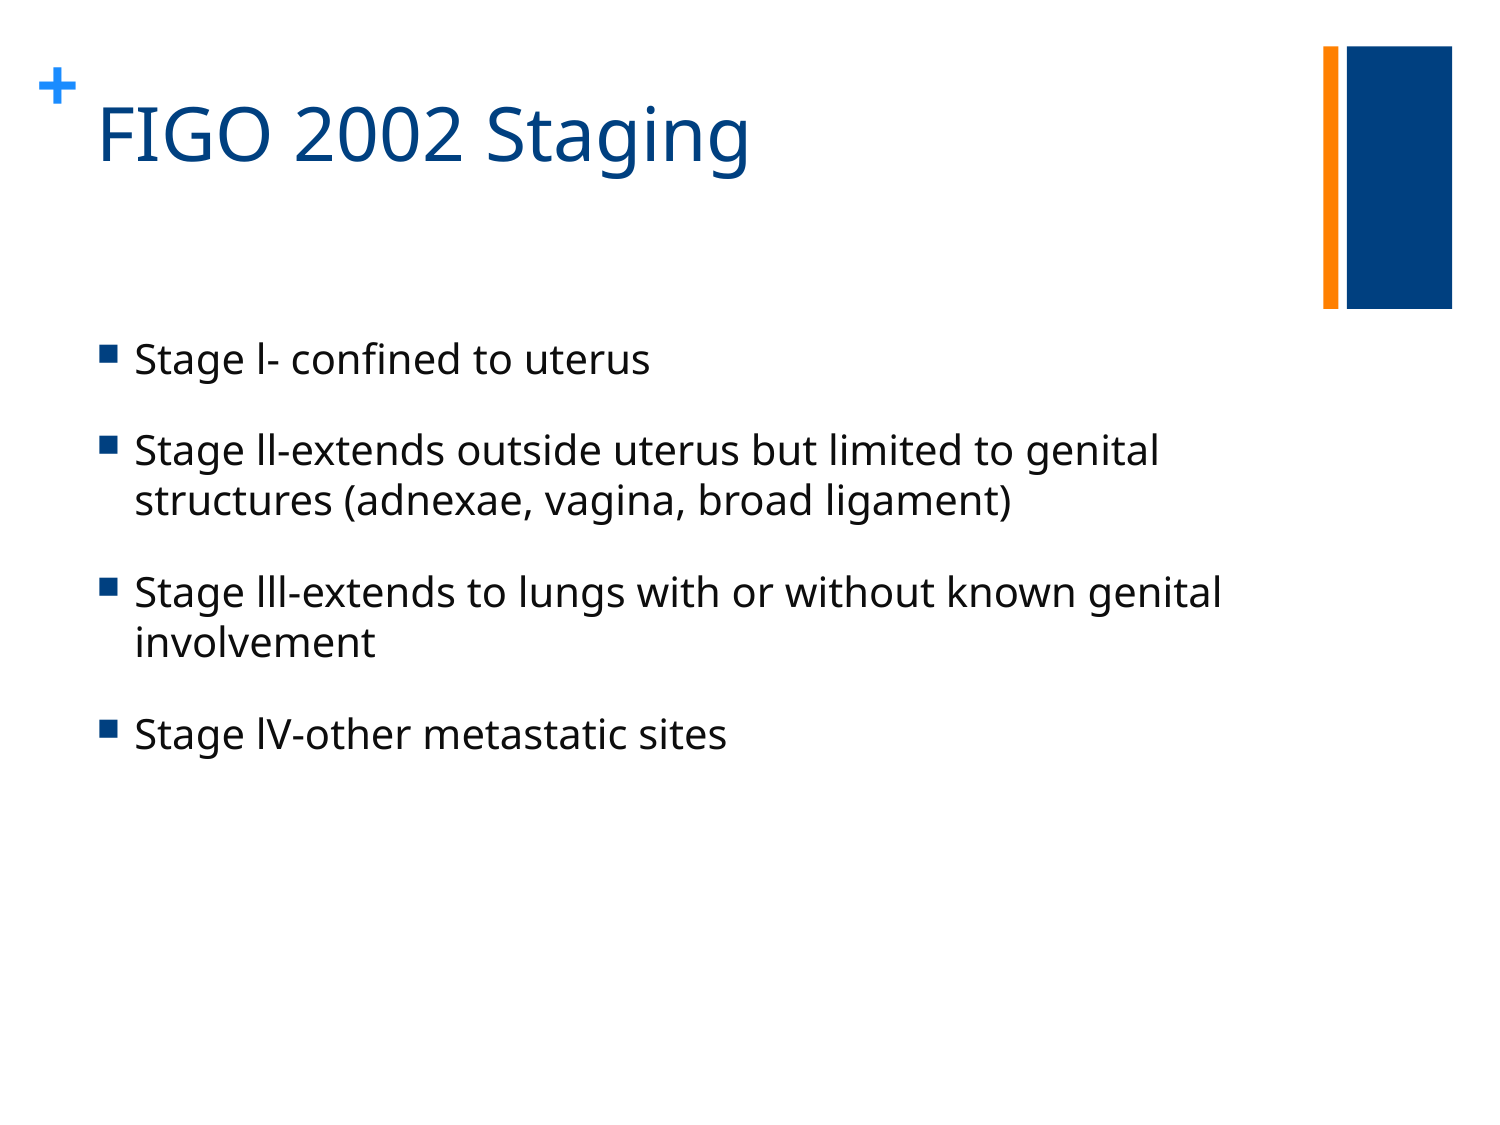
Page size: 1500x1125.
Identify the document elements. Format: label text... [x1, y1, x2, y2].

list Stage l- confined to uterus Stage ll-extends outside uterus but limited to genital structures (adnexae, vagina, broad ligament) Stage lll-extends to lungs with or without known genital involvement Stage lV-other metastatic sites [81, 324, 1322, 1005]
title FIGO 2002 Staging [81, 79, 1322, 263]
